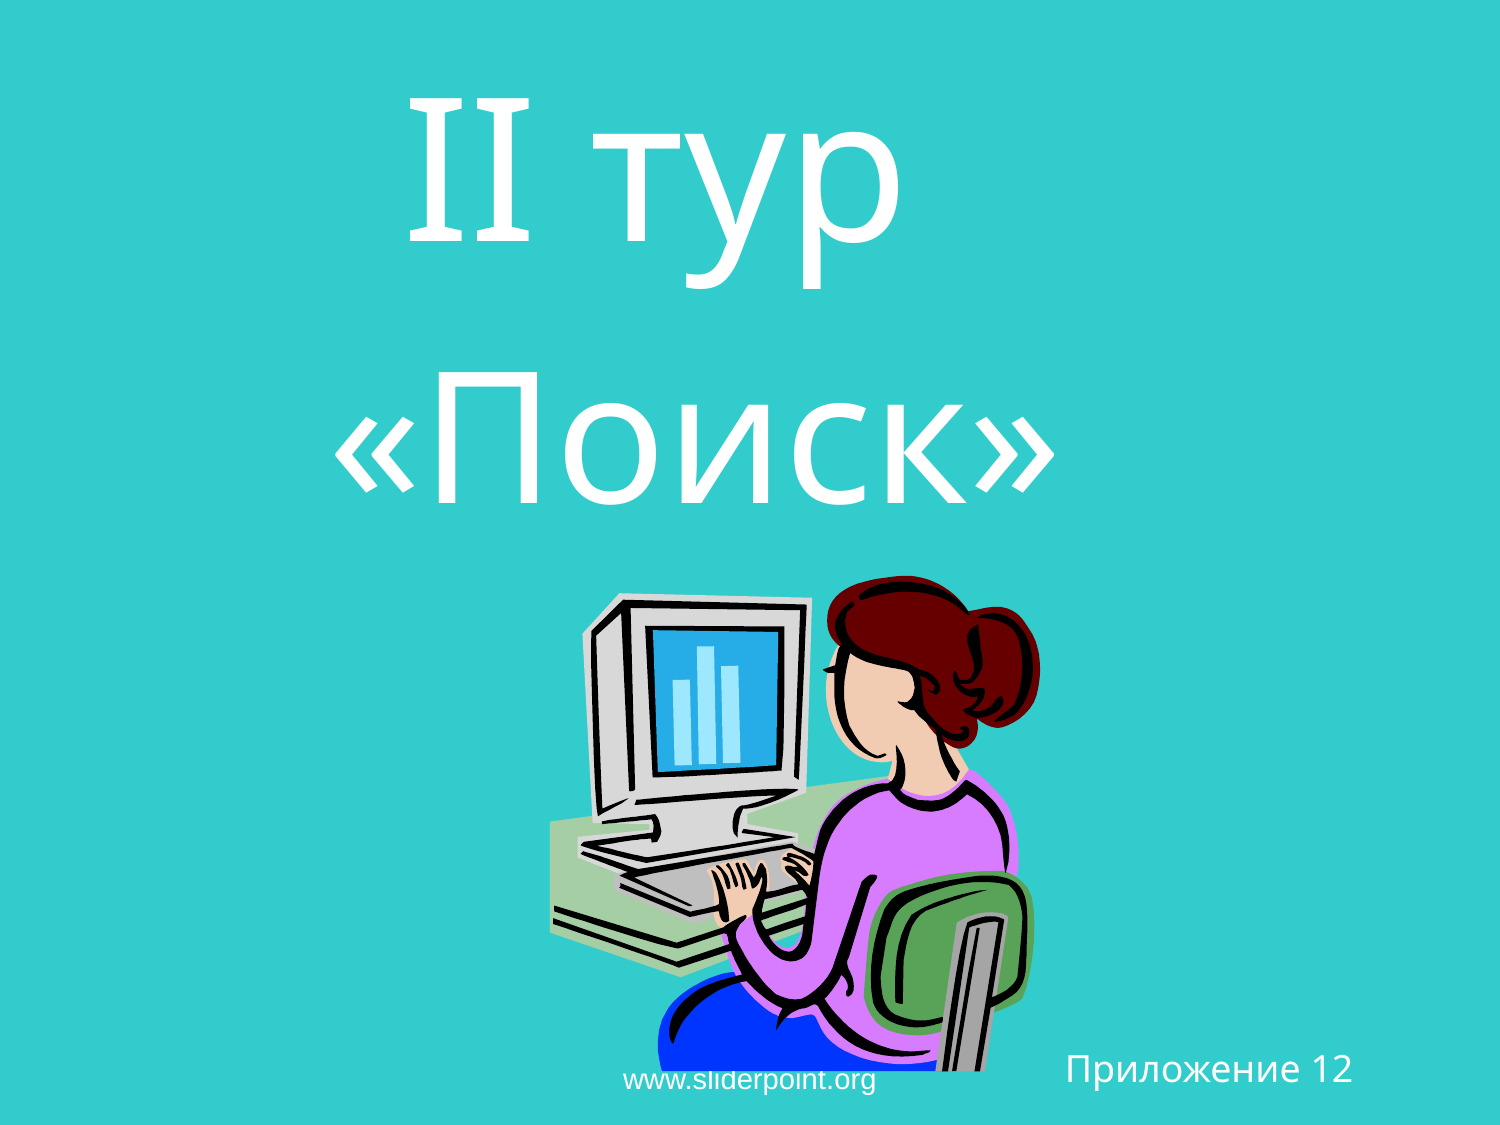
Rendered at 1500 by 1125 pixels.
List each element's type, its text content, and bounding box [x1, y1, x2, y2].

footer www.sliderpoint.org [512, 1024, 988, 1103]
text_box Приложение 12 [1050, 1037, 1463, 1125]
title II тур [74, 47, 1426, 276]
picture [549, 574, 1041, 1076]
list «Поиск» [74, 312, 1426, 551]
